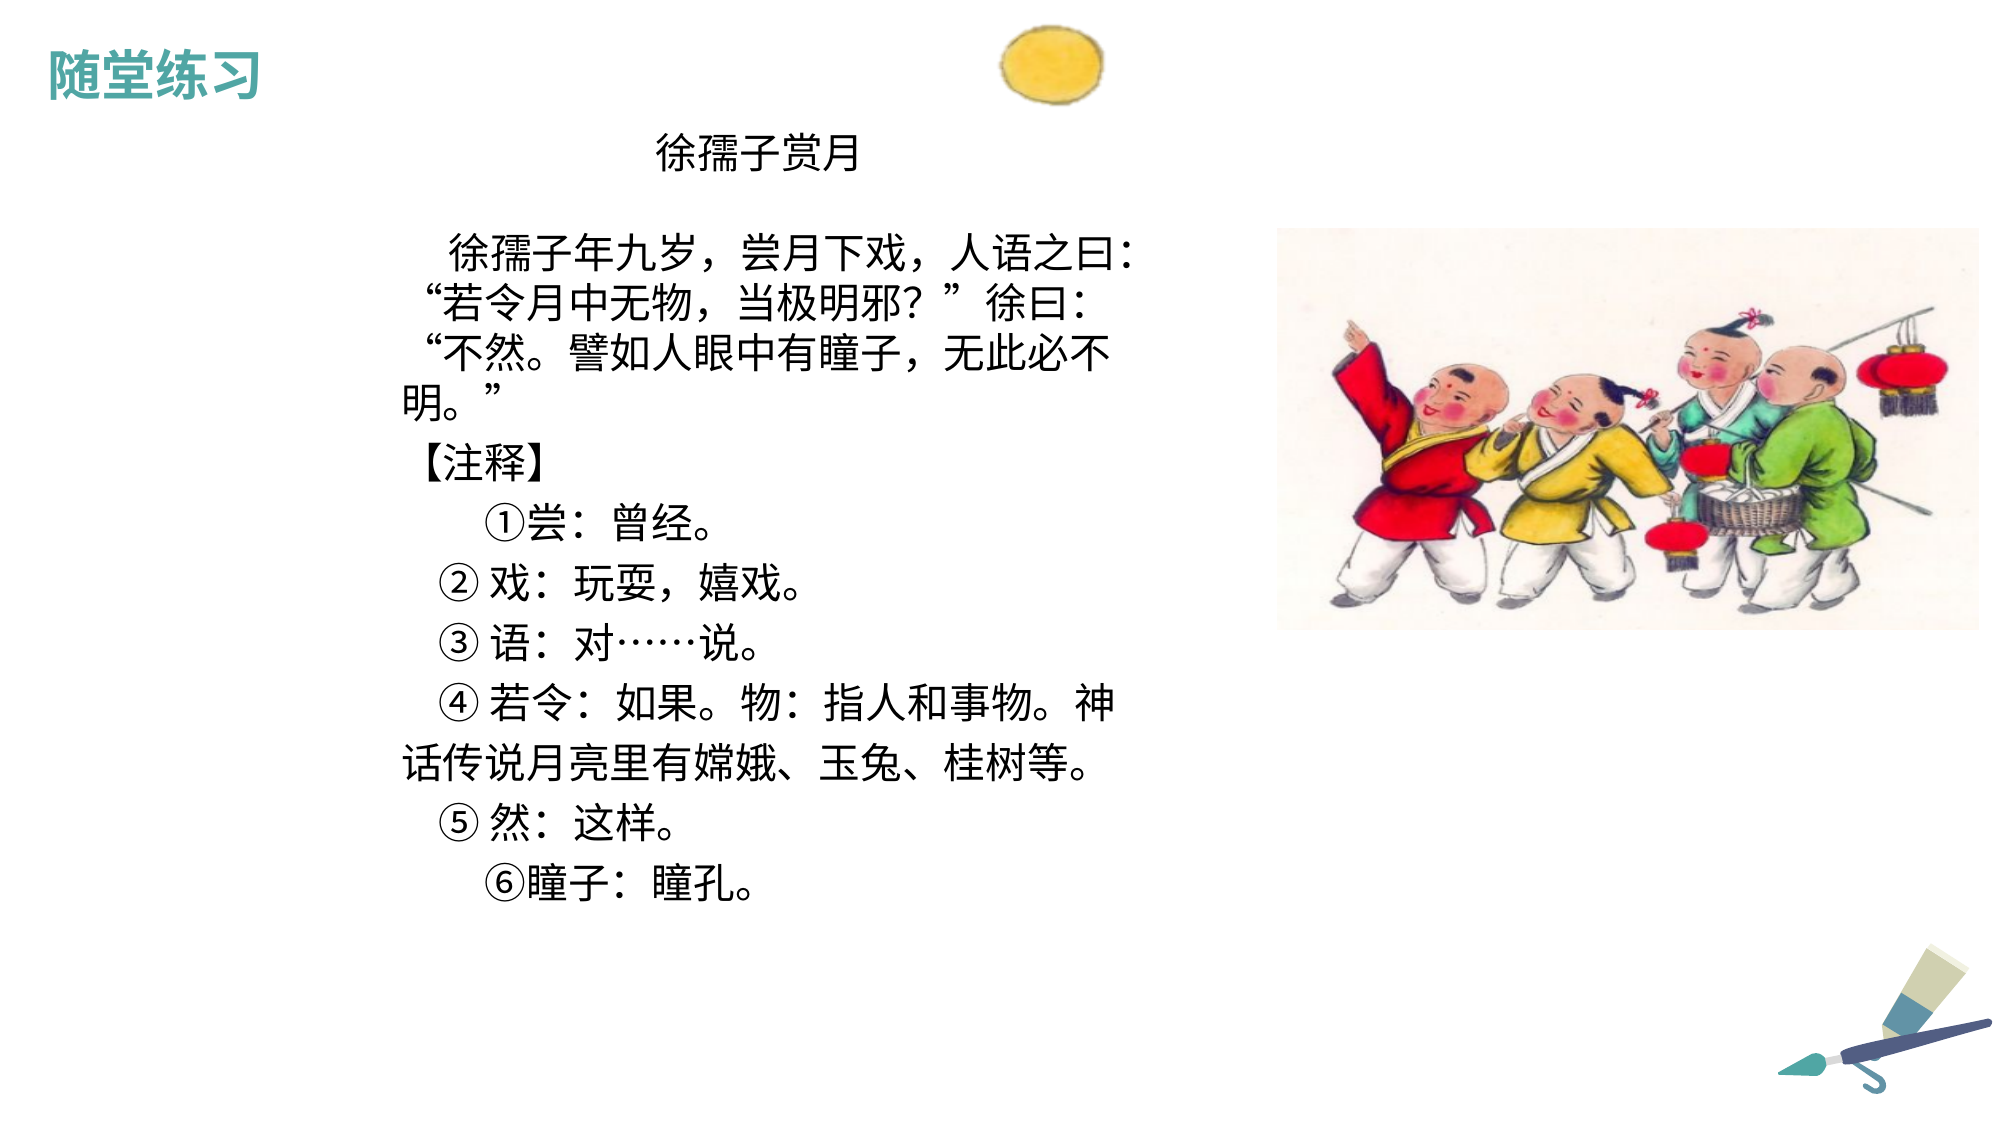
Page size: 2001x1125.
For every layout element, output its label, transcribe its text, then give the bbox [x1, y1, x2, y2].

picture [1277, 228, 1979, 630]
picture [929, 13, 1200, 149]
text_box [1811, 945, 1974, 1125]
text_box 随堂练习 [32, 33, 347, 114]
text_box 徐孺子赏月 徐孺子年九岁，尝月下戏，人语之曰：“若令月中无物，当极明邪？”徐曰：“不然。譬如人眼中有瞳子，无此必不明。” 【注释】 ①尝：曾经。 ②戏：玩耍，嬉戏。 ③语：对……说。 ④若令：如果。物：指人和事物。神话传说月亮里有嫦娥、玉兔、桂树等。 ⑤然：这样。 ⑥瞳子：瞳孔。 [401, 112, 1119, 922]
